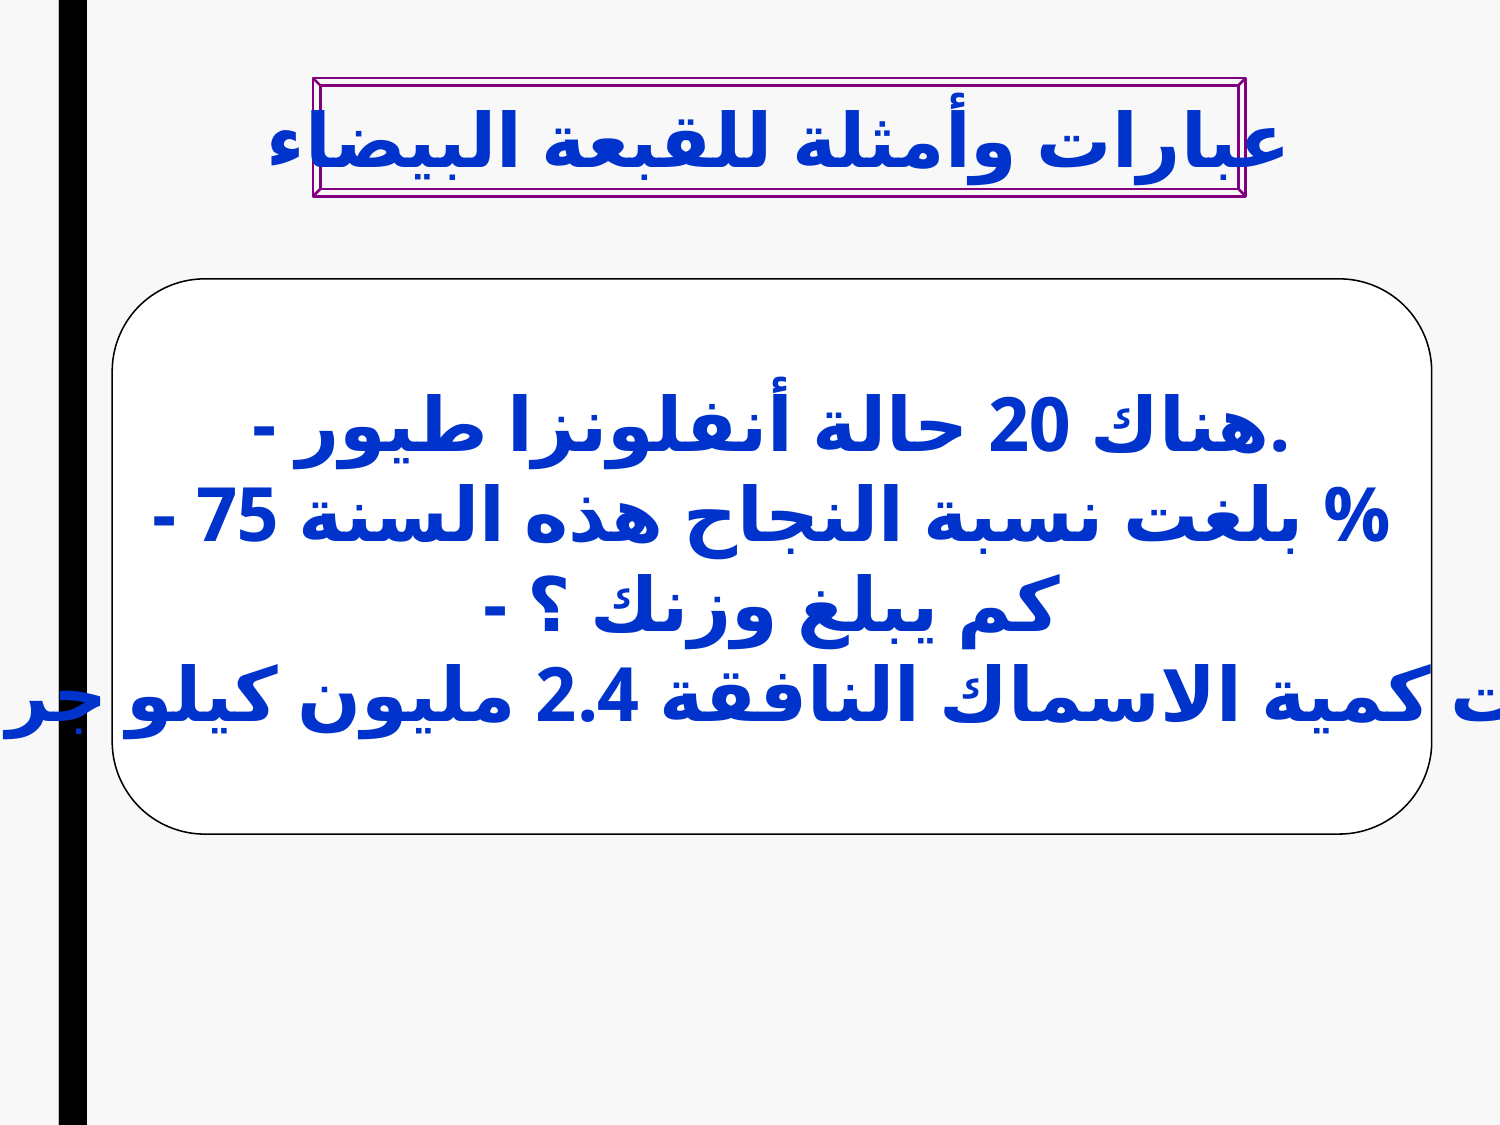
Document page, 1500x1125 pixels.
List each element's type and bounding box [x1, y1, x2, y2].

text_box [65, 278, 1479, 835]
text_box [312, 77, 1246, 197]
